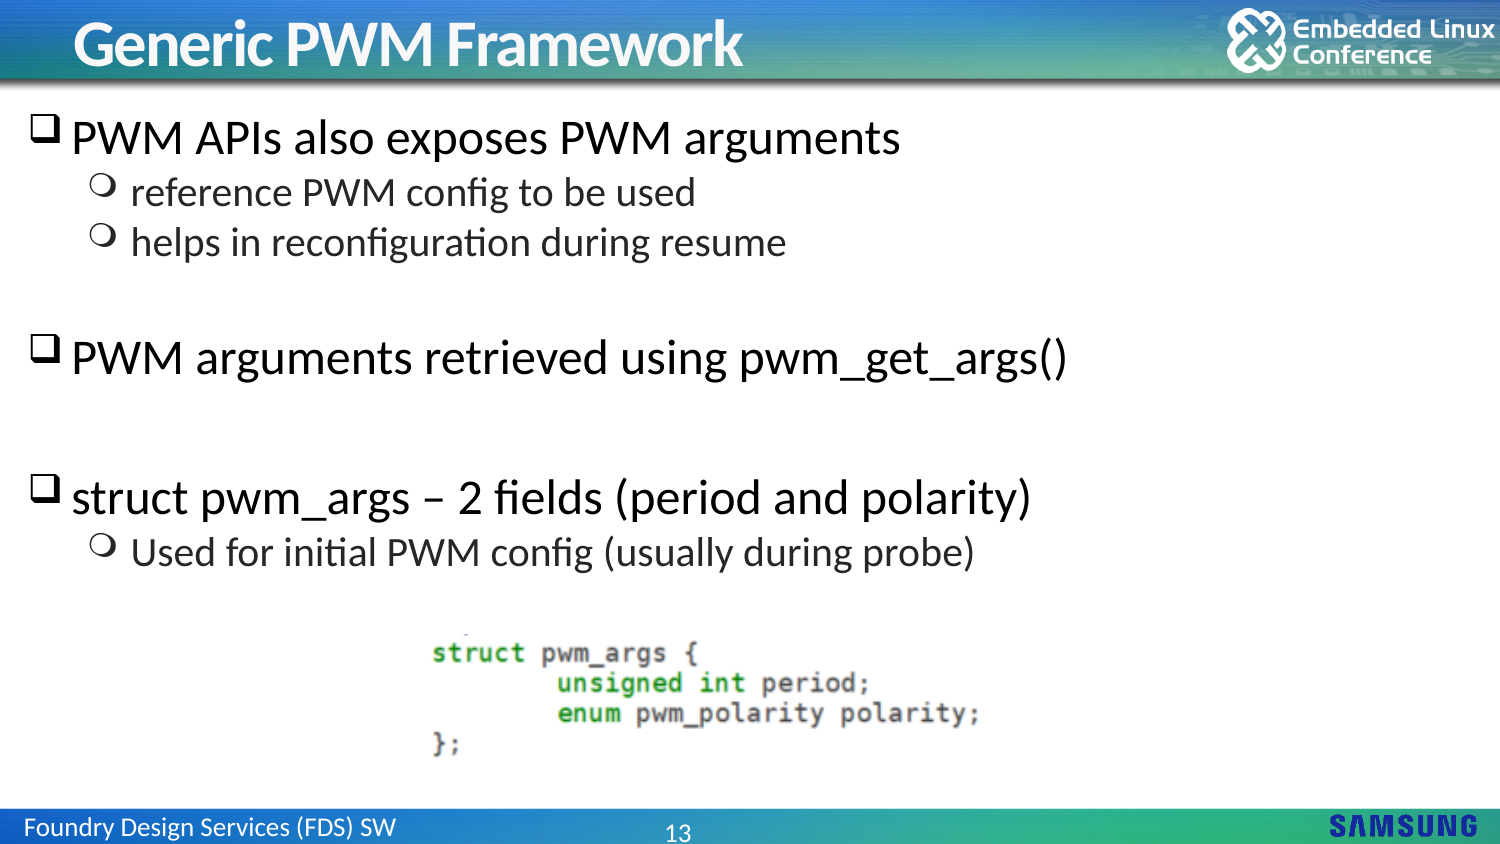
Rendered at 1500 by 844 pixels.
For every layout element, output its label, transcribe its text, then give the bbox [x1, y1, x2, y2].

title Generic PWM Framework [58, 1, 1430, 78]
list PWM APIs also exposes PWM arguments reference PWM config to be used helps in reconfiguration during resume PWM arguments retrieved using pwm_get_args() struct pwm_args – 2 fields (period and polarity) Used for initial PWM config (usually during probe) [12, 96, 1488, 798]
picture [0, 0, 1500, 844]
